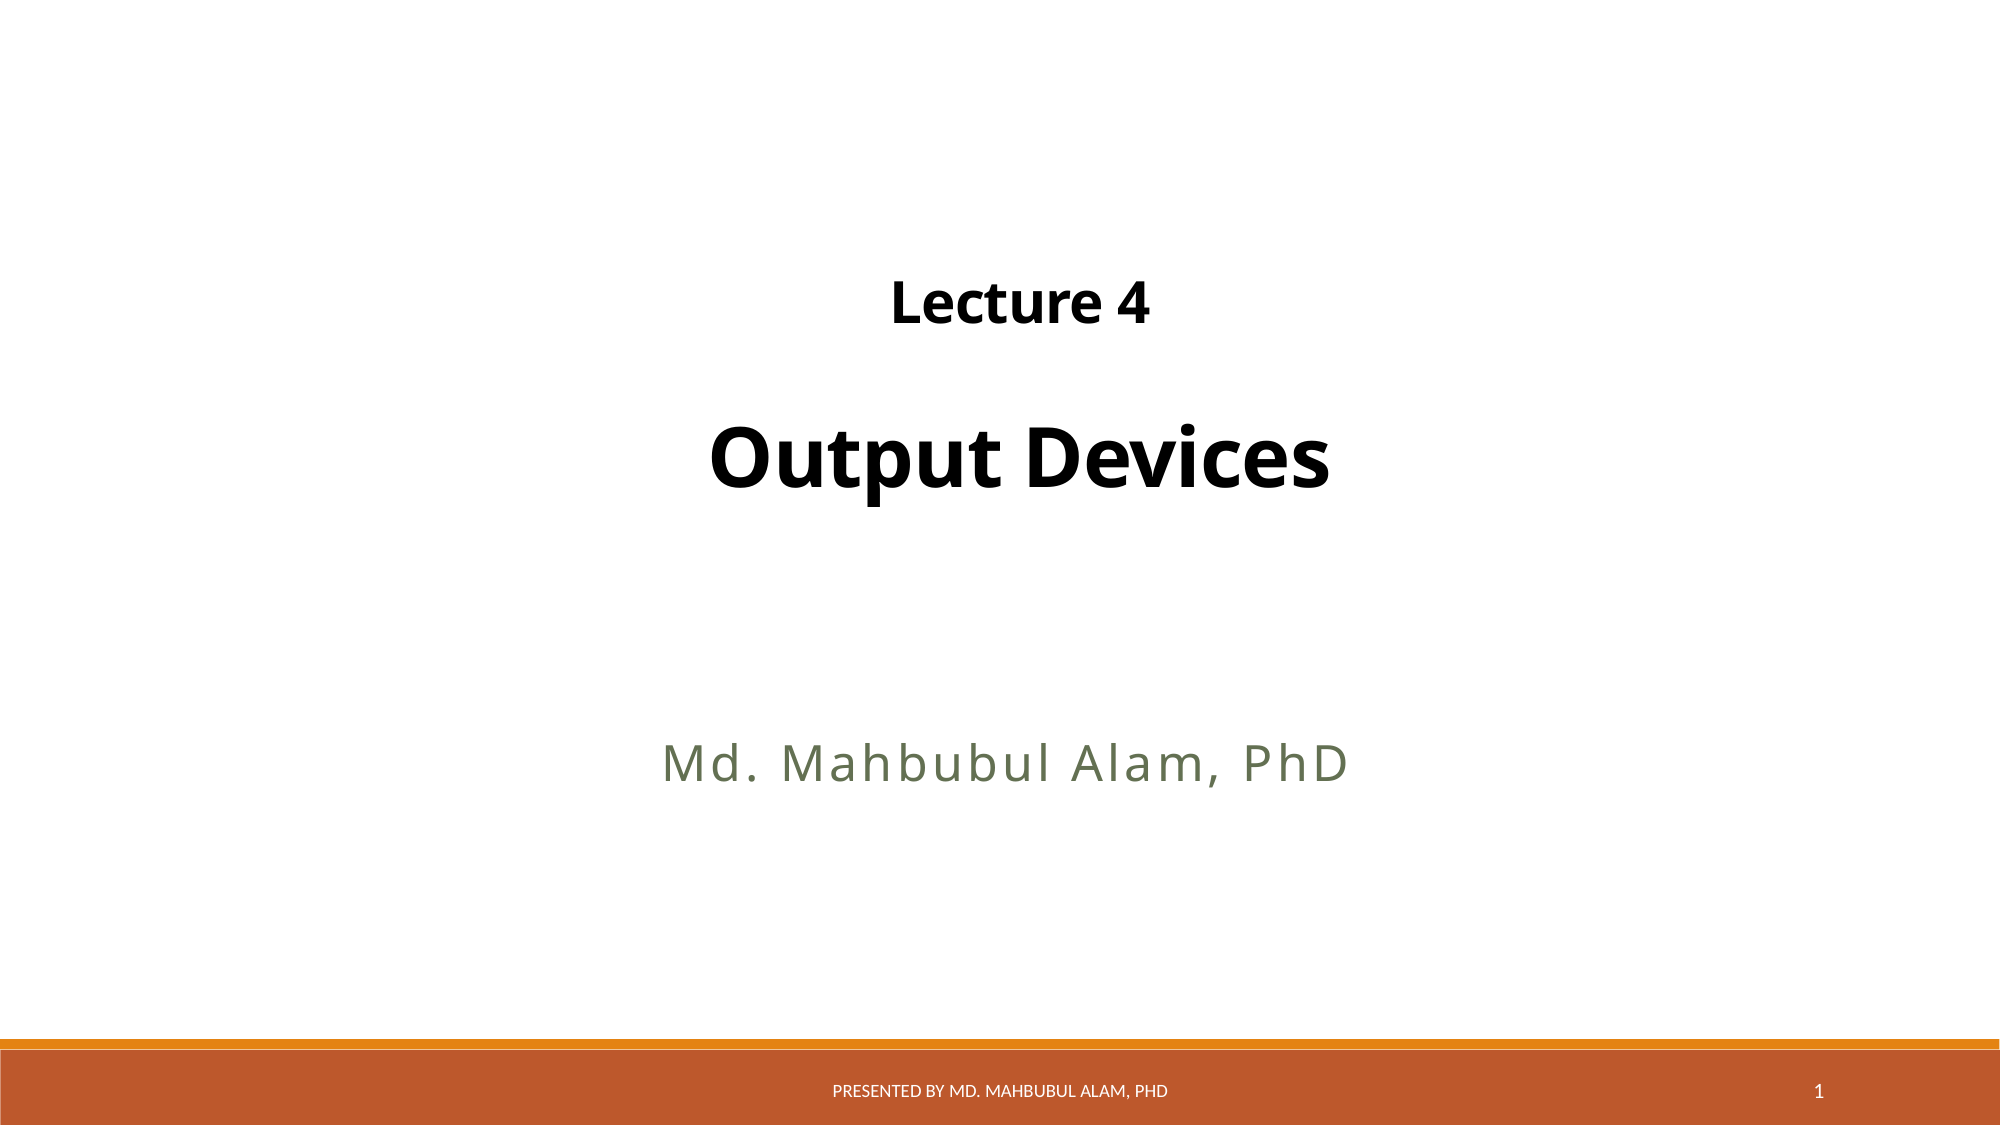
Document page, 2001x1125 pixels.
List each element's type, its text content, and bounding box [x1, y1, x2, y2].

footer Presented by Md. Mahbubul Alam, PhD [604, 1059, 1396, 1120]
slide_number 1 [1624, 1059, 1840, 1120]
subtitle Md. Mahbubul Alam, PhD [180, 730, 1831, 919]
title Lecture 4 Output Devices [352, 162, 1688, 513]
